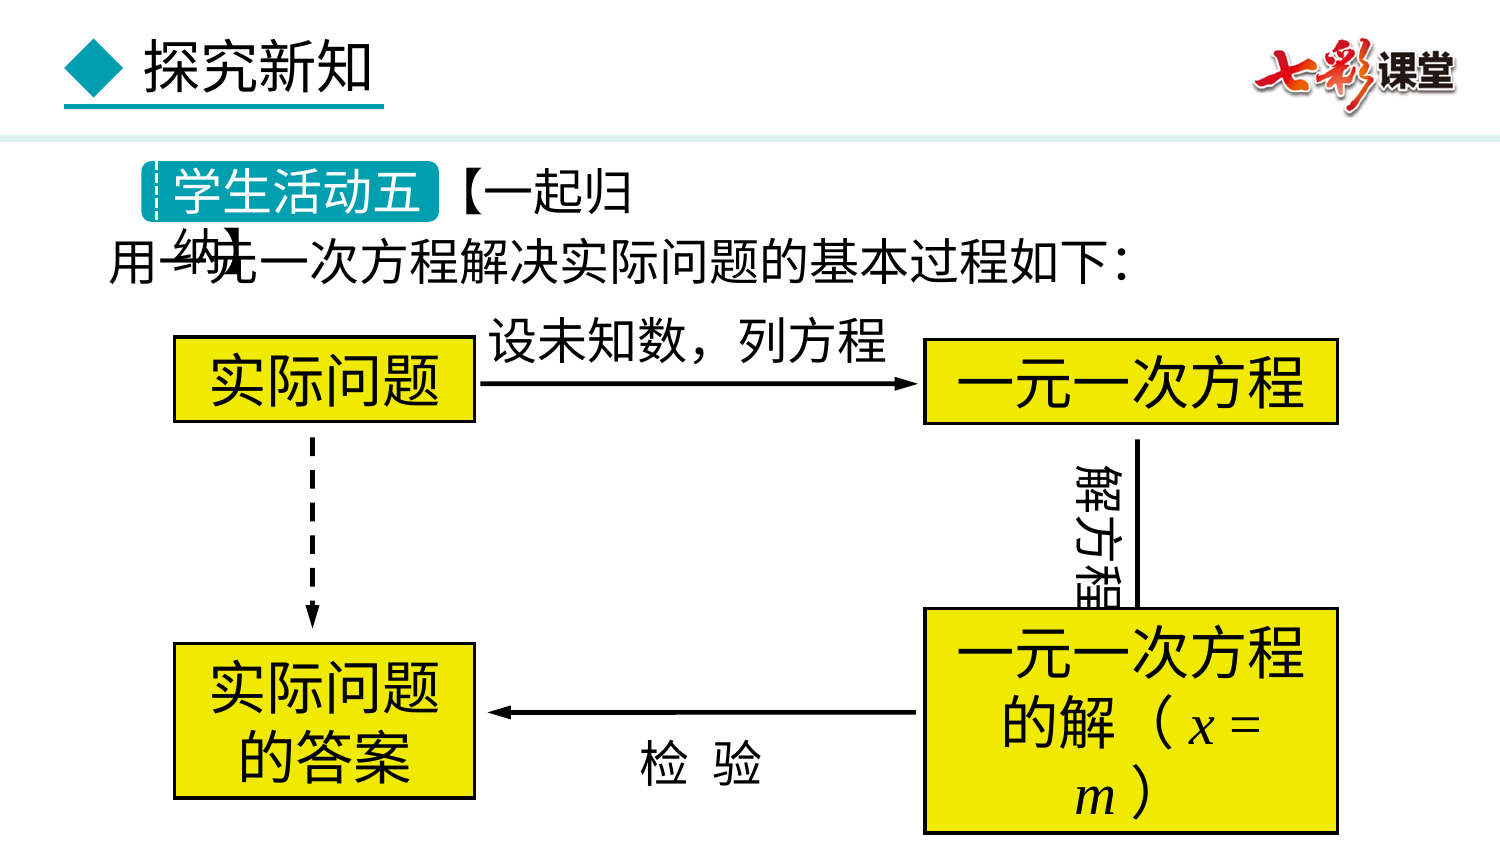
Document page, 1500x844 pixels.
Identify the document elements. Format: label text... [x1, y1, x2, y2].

text_box [306, 604, 319, 629]
text_box 一元一次方程的解（x = m） [924, 608, 1338, 833]
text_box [472, 301, 961, 385]
text_box 用一元一次方程解决实际问题的基本过程如下： [94, 223, 1174, 298]
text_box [487, 712, 917, 801]
text_box 实际问题 [174, 337, 475, 422]
text_box 实际问题的答案 [174, 643, 475, 799]
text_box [141, 152, 744, 229]
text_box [1046, 439, 1138, 651]
picture [1249, 32, 1461, 118]
text_box 一元一次方程 [924, 339, 1338, 424]
